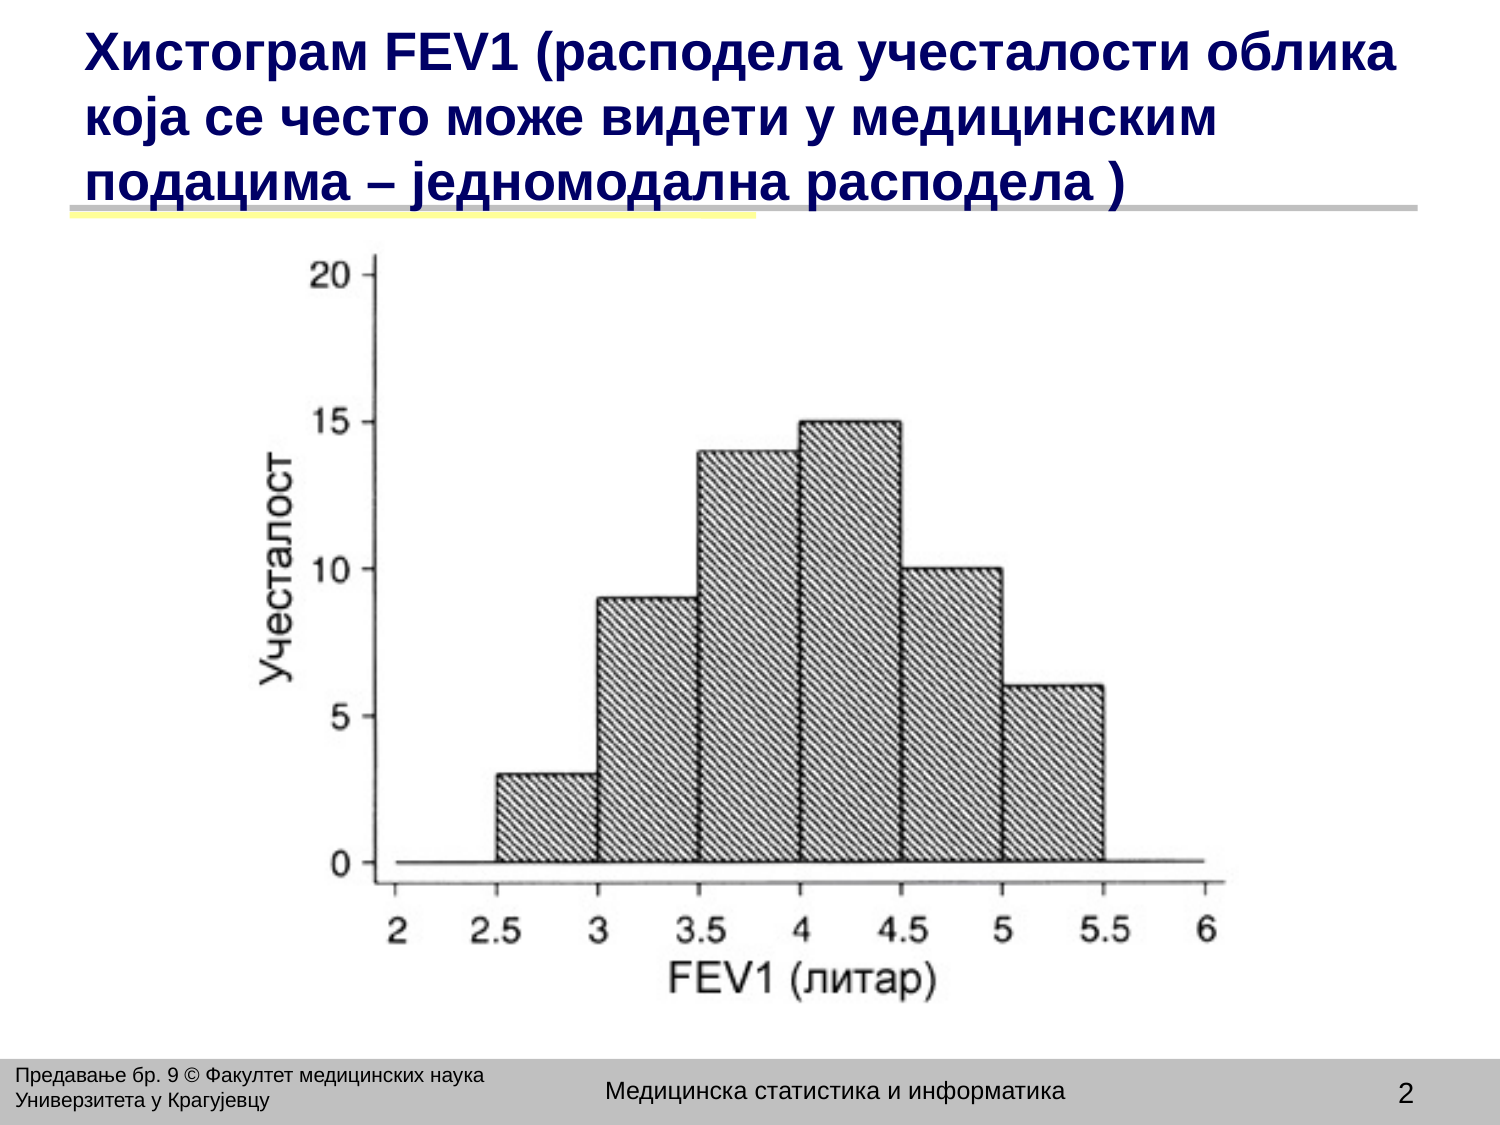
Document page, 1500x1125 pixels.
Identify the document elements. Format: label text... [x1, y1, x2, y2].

picture [248, 239, 1240, 1018]
footer Медицинска статистика и информатика [512, 1066, 1160, 1125]
title Хистограм FEV1 (расподела учесталости облика која се често може видети у медицинским подацима – једномодална расподела ) [69, 19, 1426, 208]
slide_number Предавање бр. 9 © Факултет медицинских наука Универзитета у Крагујевцу [0, 1053, 611, 1108]
slide_number 2 [1164, 1066, 1430, 1125]
